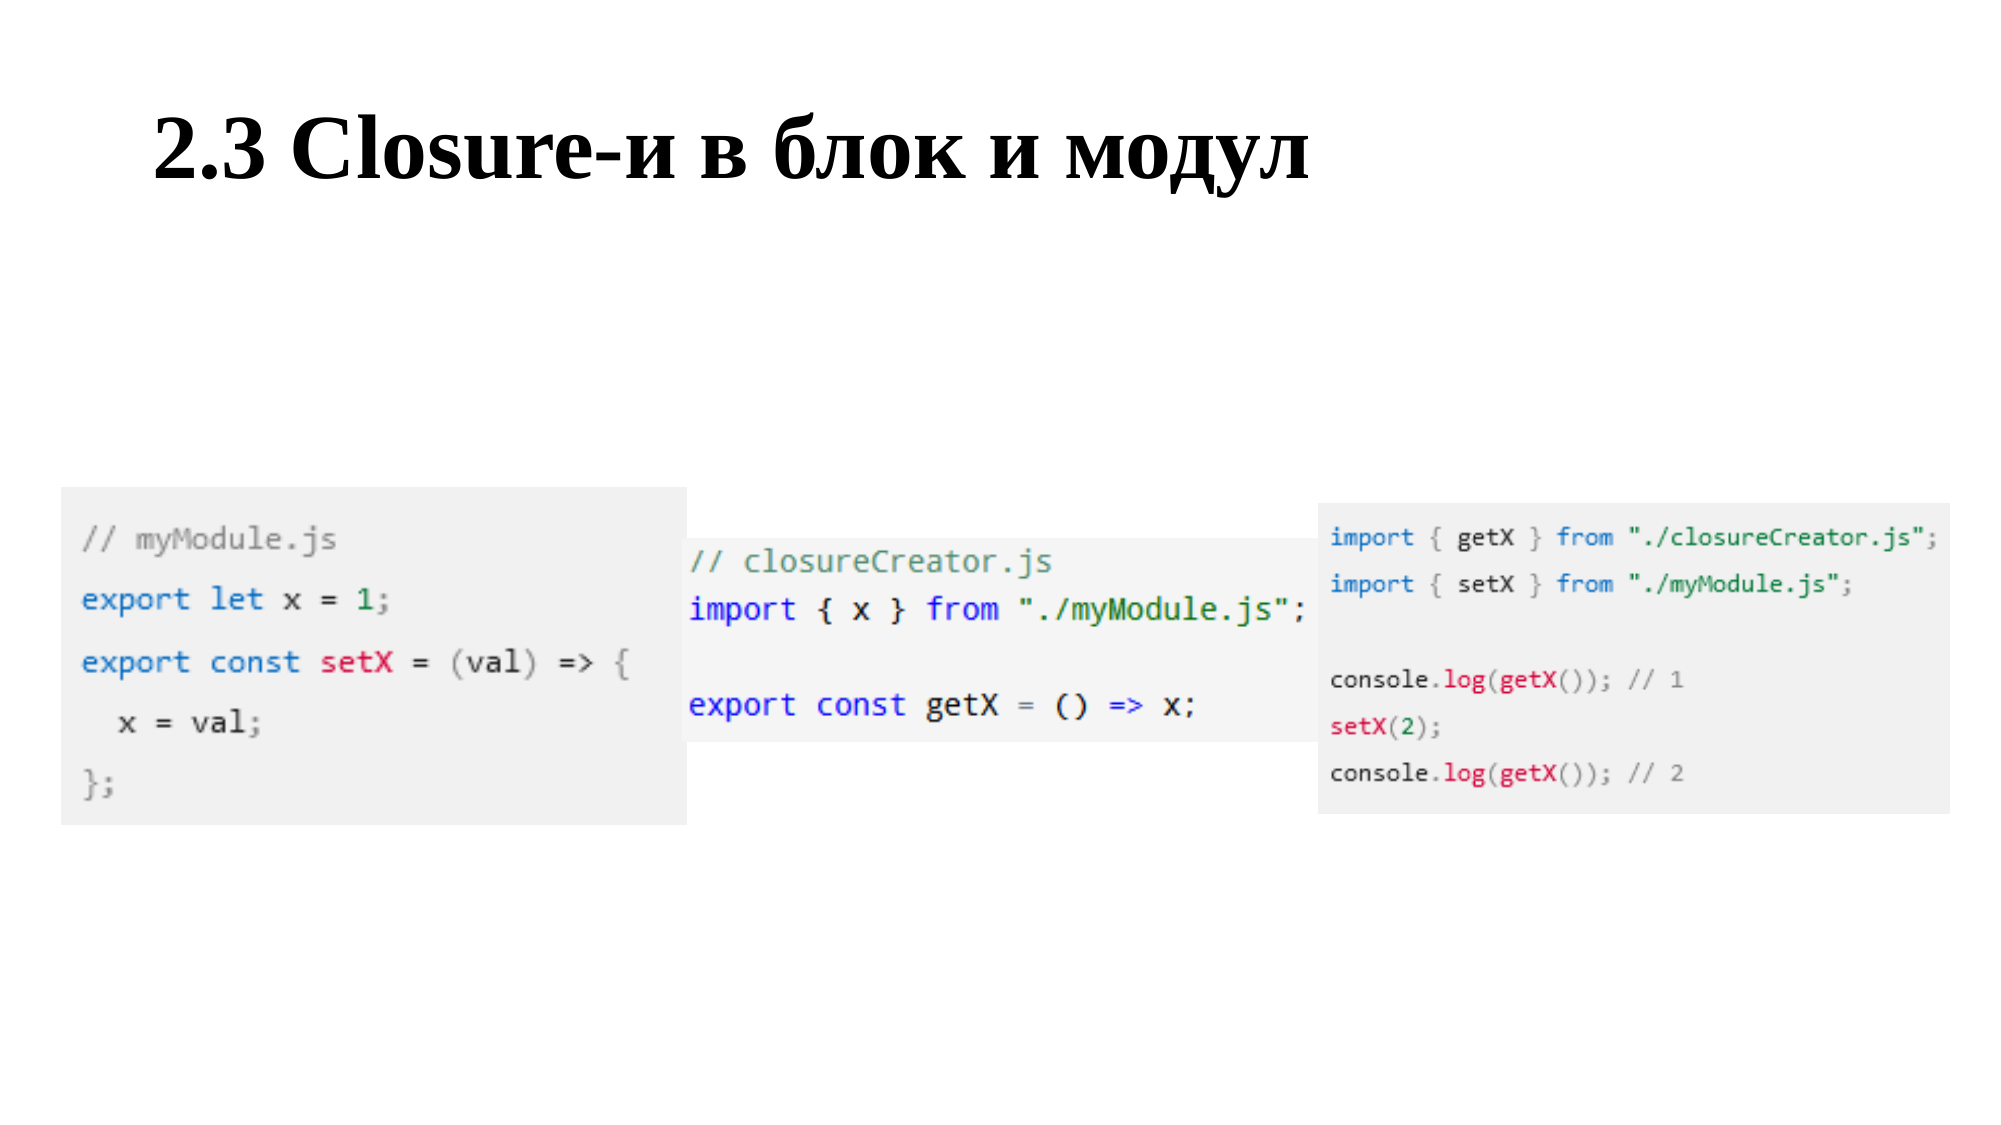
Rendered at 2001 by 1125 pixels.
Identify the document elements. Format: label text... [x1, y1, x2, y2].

title 2.3 Closure-и в блок и модул [137, 39, 1863, 258]
picture [61, 487, 1950, 825]
